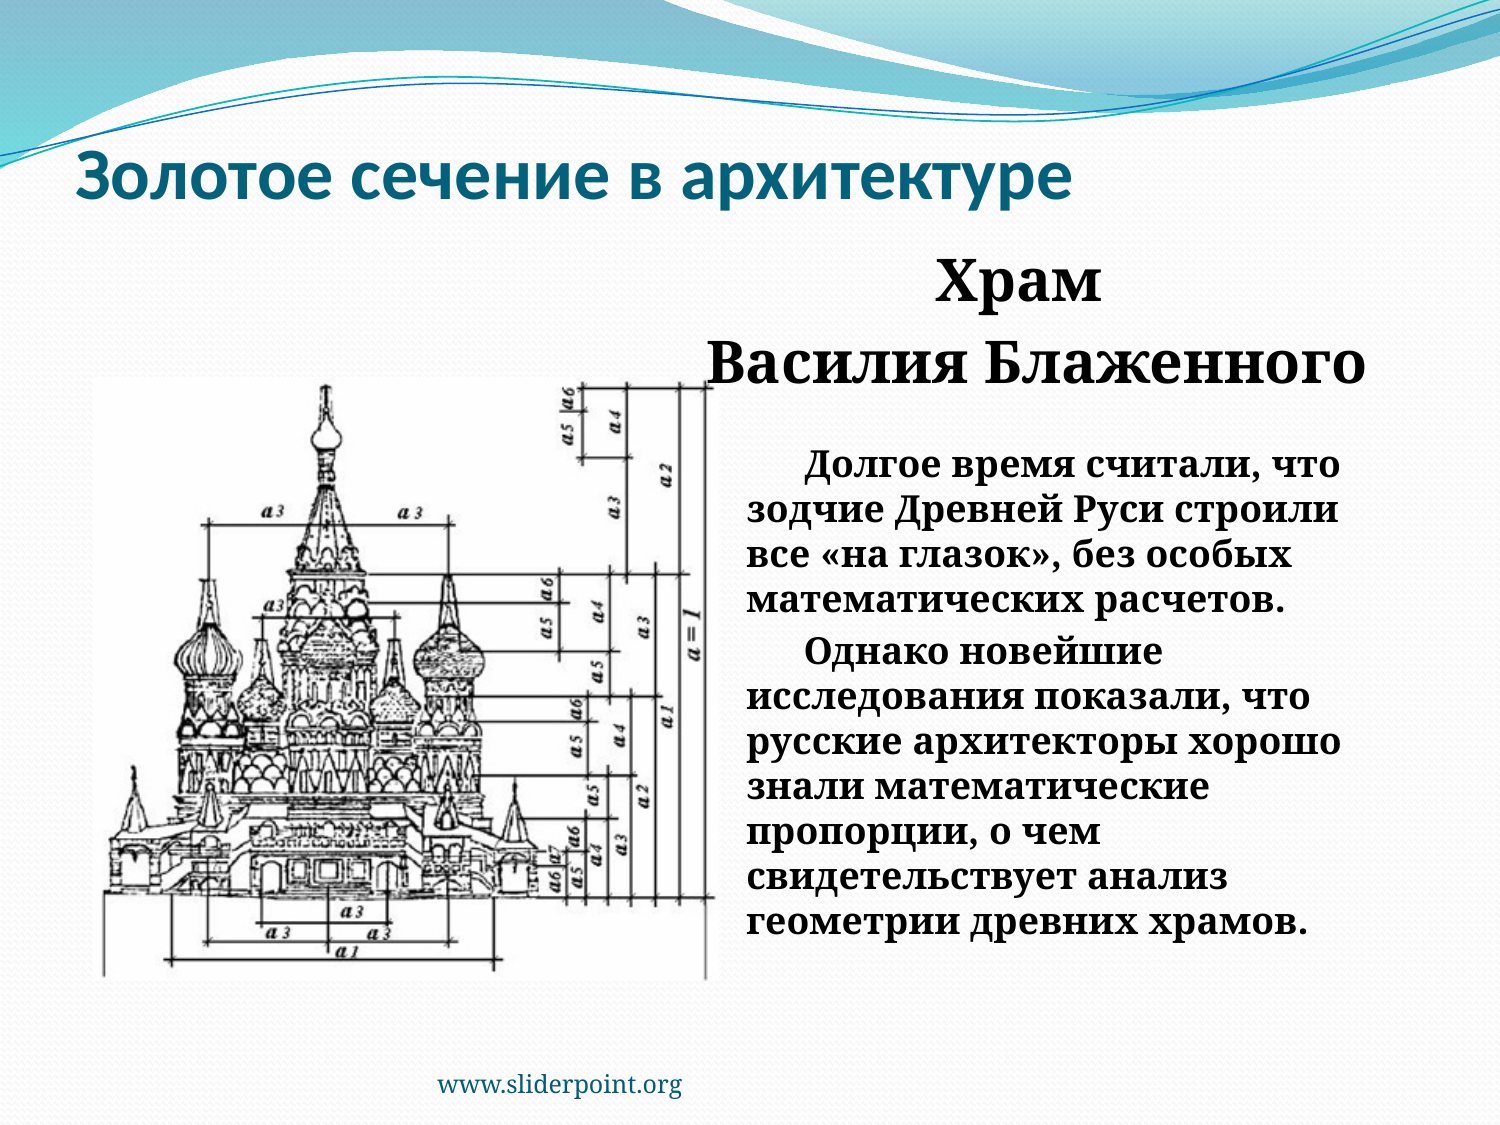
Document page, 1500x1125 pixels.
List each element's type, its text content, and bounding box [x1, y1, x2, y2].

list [93, 376, 719, 981]
title Золотое сечение в архитектуре [75, 115, 1425, 303]
list Храм Василия Блаженного Долгое время считали, что зодчие Древней Руси строили все «на глазок», без особых математических расчетов. Однако новейшие исследования показали, что русские архитекторы хорошо знали математические пропорции, о чем свидетельствует анализ геометрии древних храмов. [691, 152, 1425, 1005]
footer www.sliderpoint.org [437, 1042, 988, 1103]
